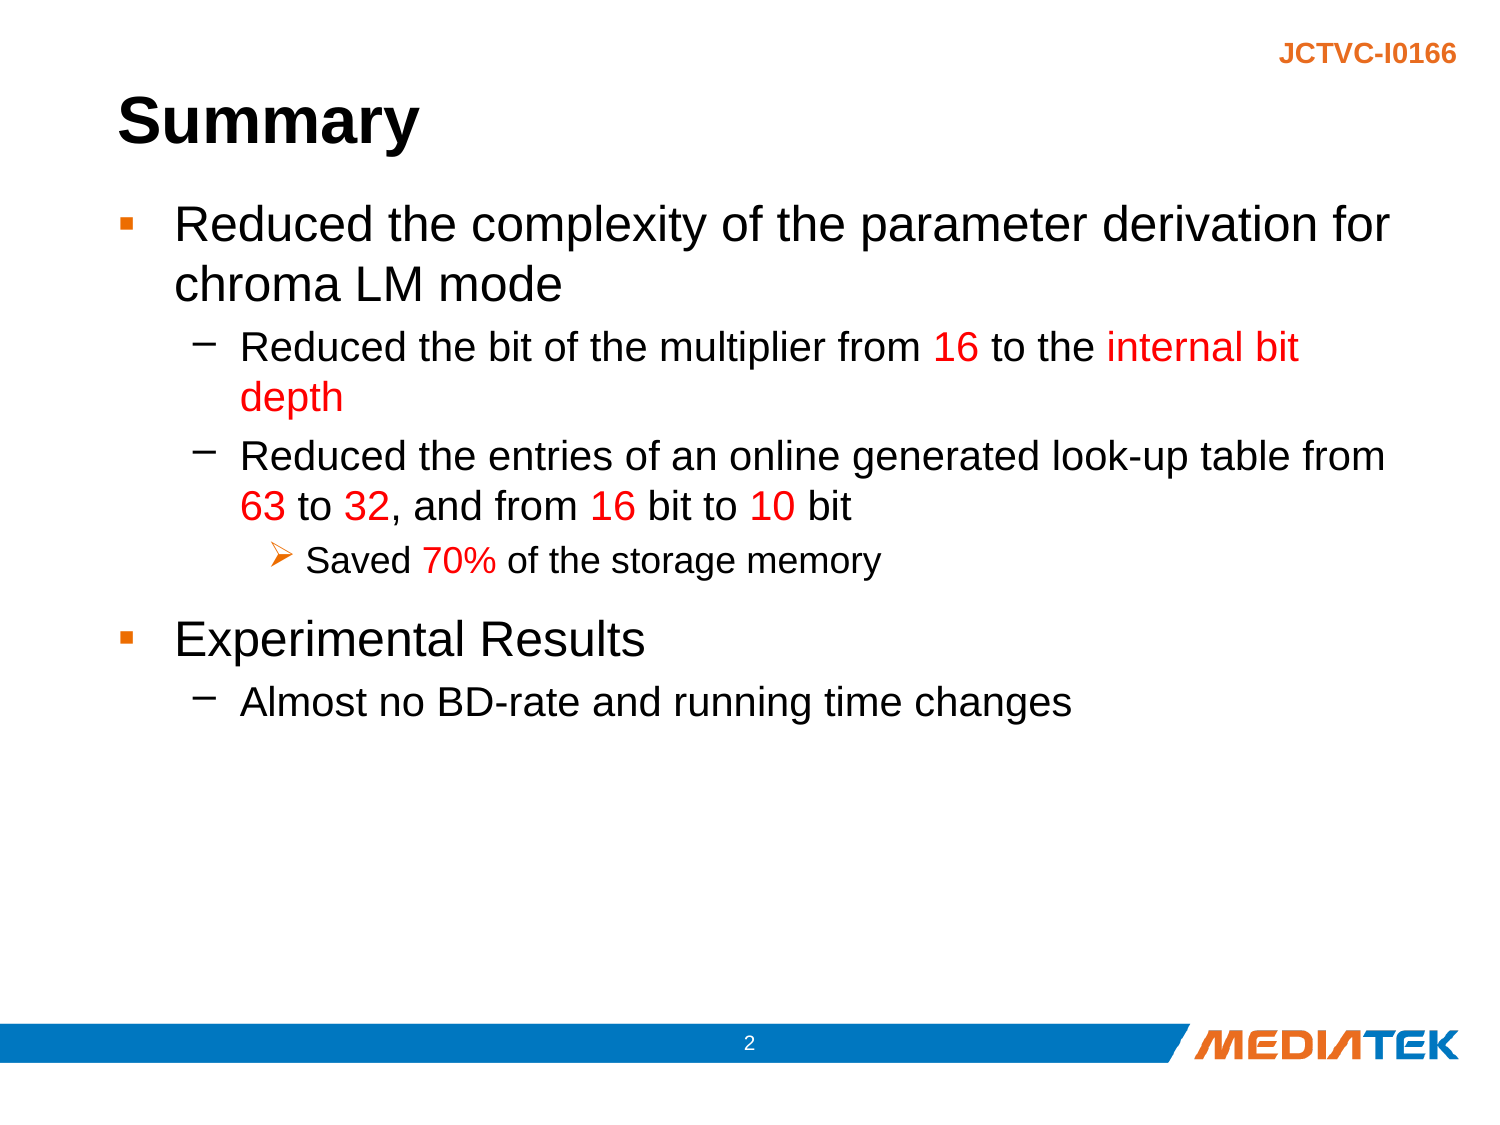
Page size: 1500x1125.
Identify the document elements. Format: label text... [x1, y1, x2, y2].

picture [789, 1023, 1459, 1063]
title Summary [101, 62, 1425, 172]
slide_number 1 [711, 1022, 789, 1090]
list Reduced the complexity of the parameter derivation for chroma LM mode Reduced the bit of the multiplier from 16 to the internal bit depth Reduced the entries of an online generated look-up table from 63 to 32, and from 16 bit to 10 bit Saved 70% of the storage memory Experimental Results Almost no BD-rate and running time changes [102, 184, 1425, 1023]
picture [0, 1023, 711, 1063]
